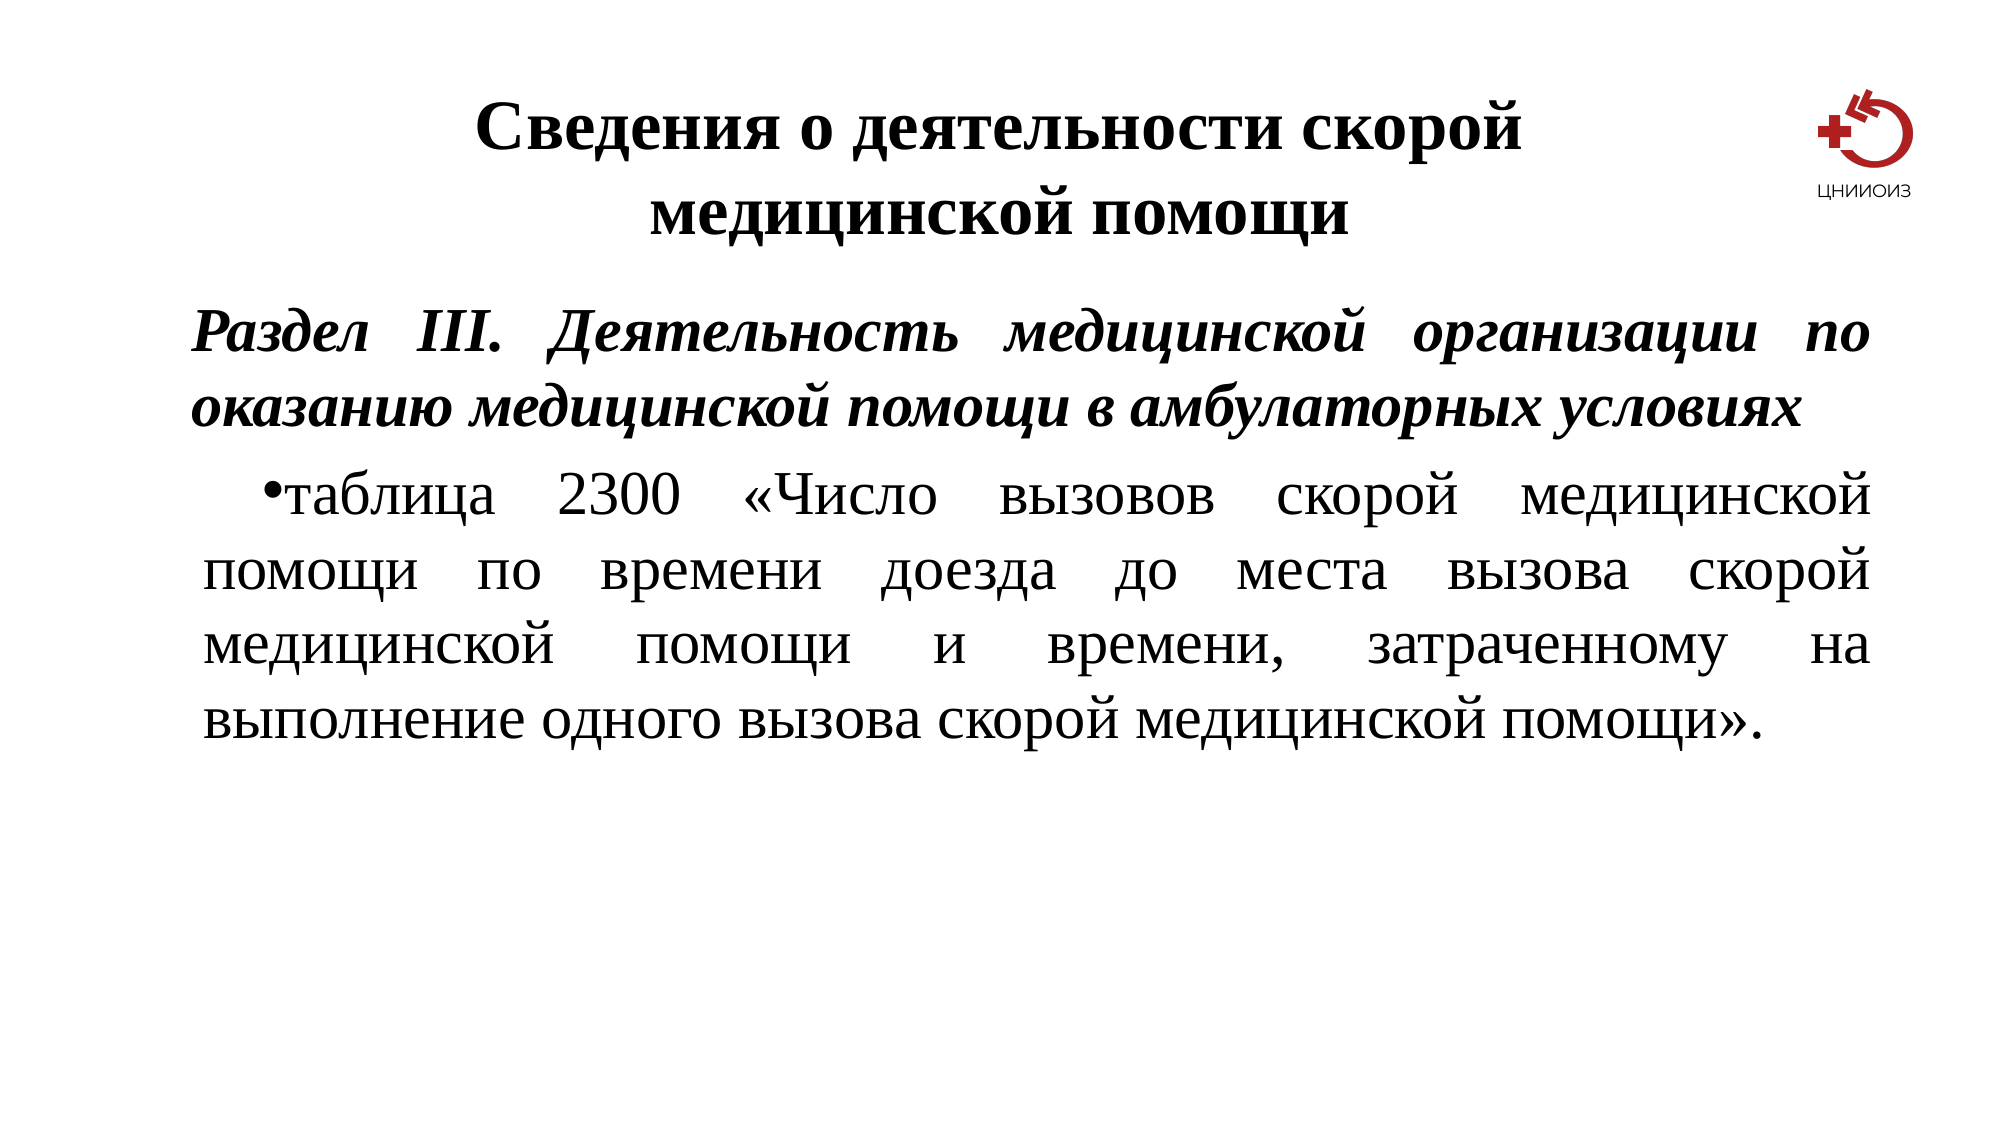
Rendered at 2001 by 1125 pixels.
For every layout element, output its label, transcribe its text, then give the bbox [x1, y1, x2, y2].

list Раздел III. Деятельность медицинской организации по оказанию медицинской помощи в амбулаторных условиях таблица 2300 «Число вызовов скорой медицинской помощи по времени доезда до места вызова скорой медицинской помощи и времени, затраченному на выполнение одного вызова скорой медицинской помощи». [132, 281, 1889, 1093]
picture [1818, 89, 1913, 200]
title Сведения о деятельности скорой медицинской помощи [324, 86, 1675, 241]
